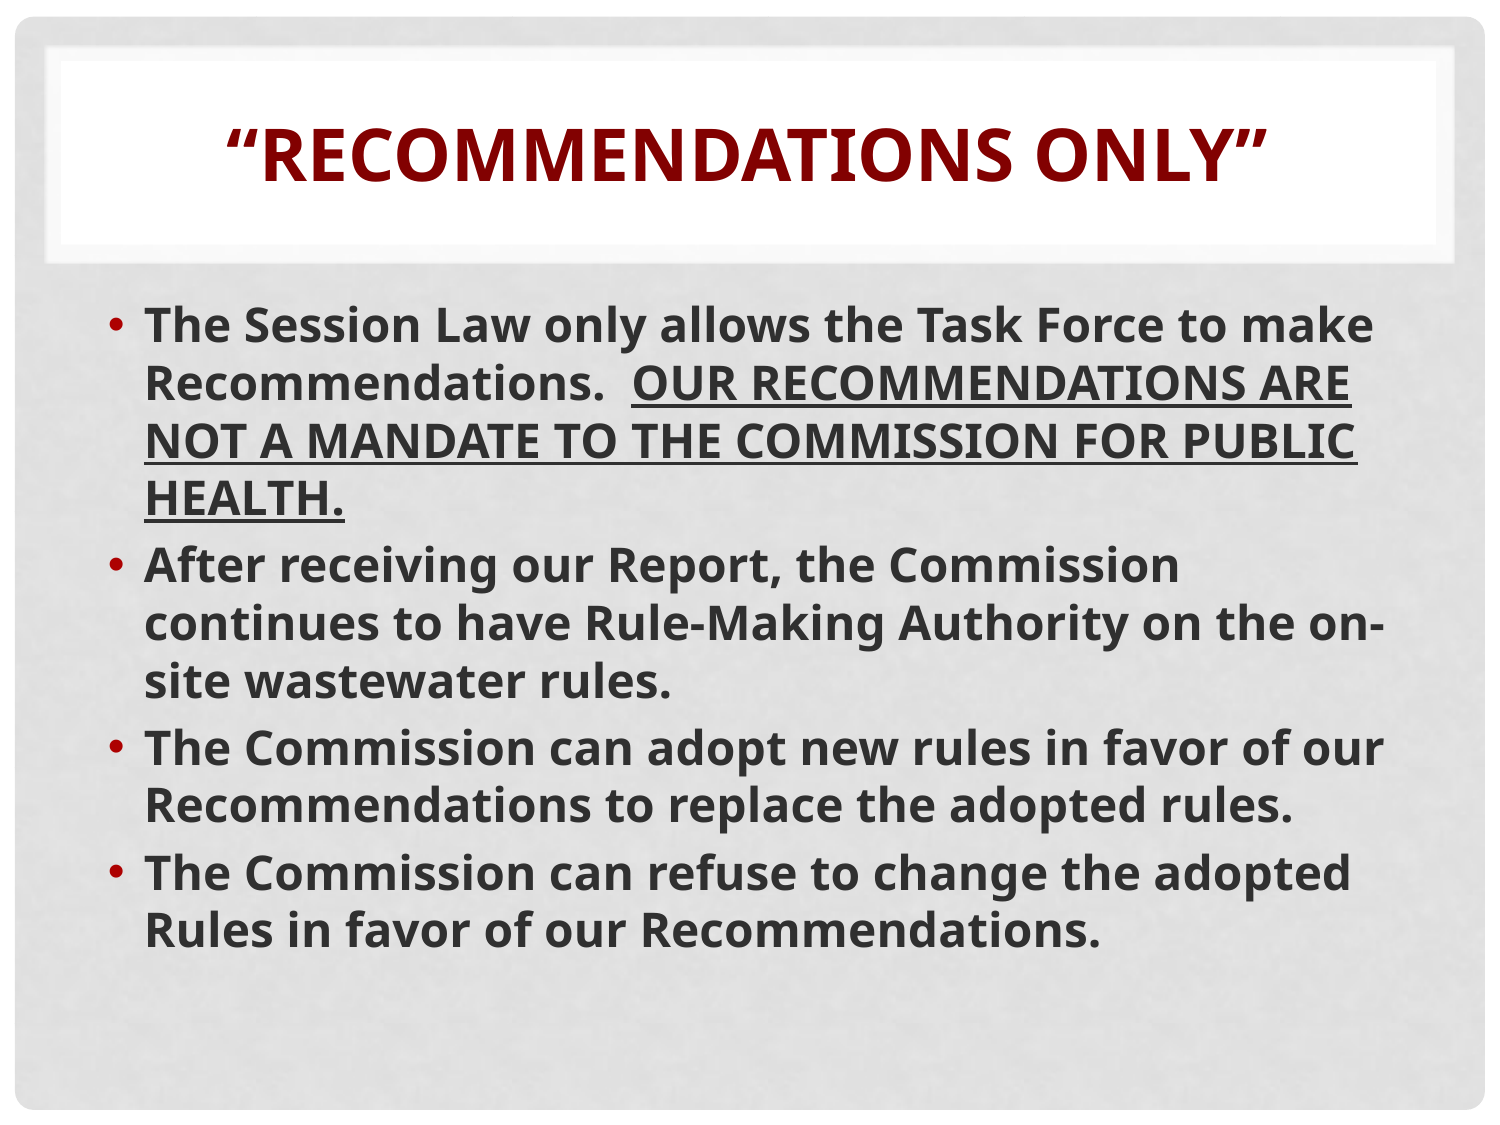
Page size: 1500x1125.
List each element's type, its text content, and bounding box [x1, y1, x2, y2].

list The Session Law only allows the Task Force to make Recommendations. OUR RECOMMENDATIONS ARE NOT A MANDATE TO THE COMMISSION FOR PUBLIC HEALTH. After receiving our Report, the Commission continues to have Rule-Making Authority on the on-site wastewater rules. The Commission can adopt new rules in favor of our Recommendations to replace the adopted rules. The Commission can refuse to change the adopted Rules in favor of our Recommendations. [75, 287, 1425, 1005]
title “recommendations only” [69, 66, 1425, 238]
